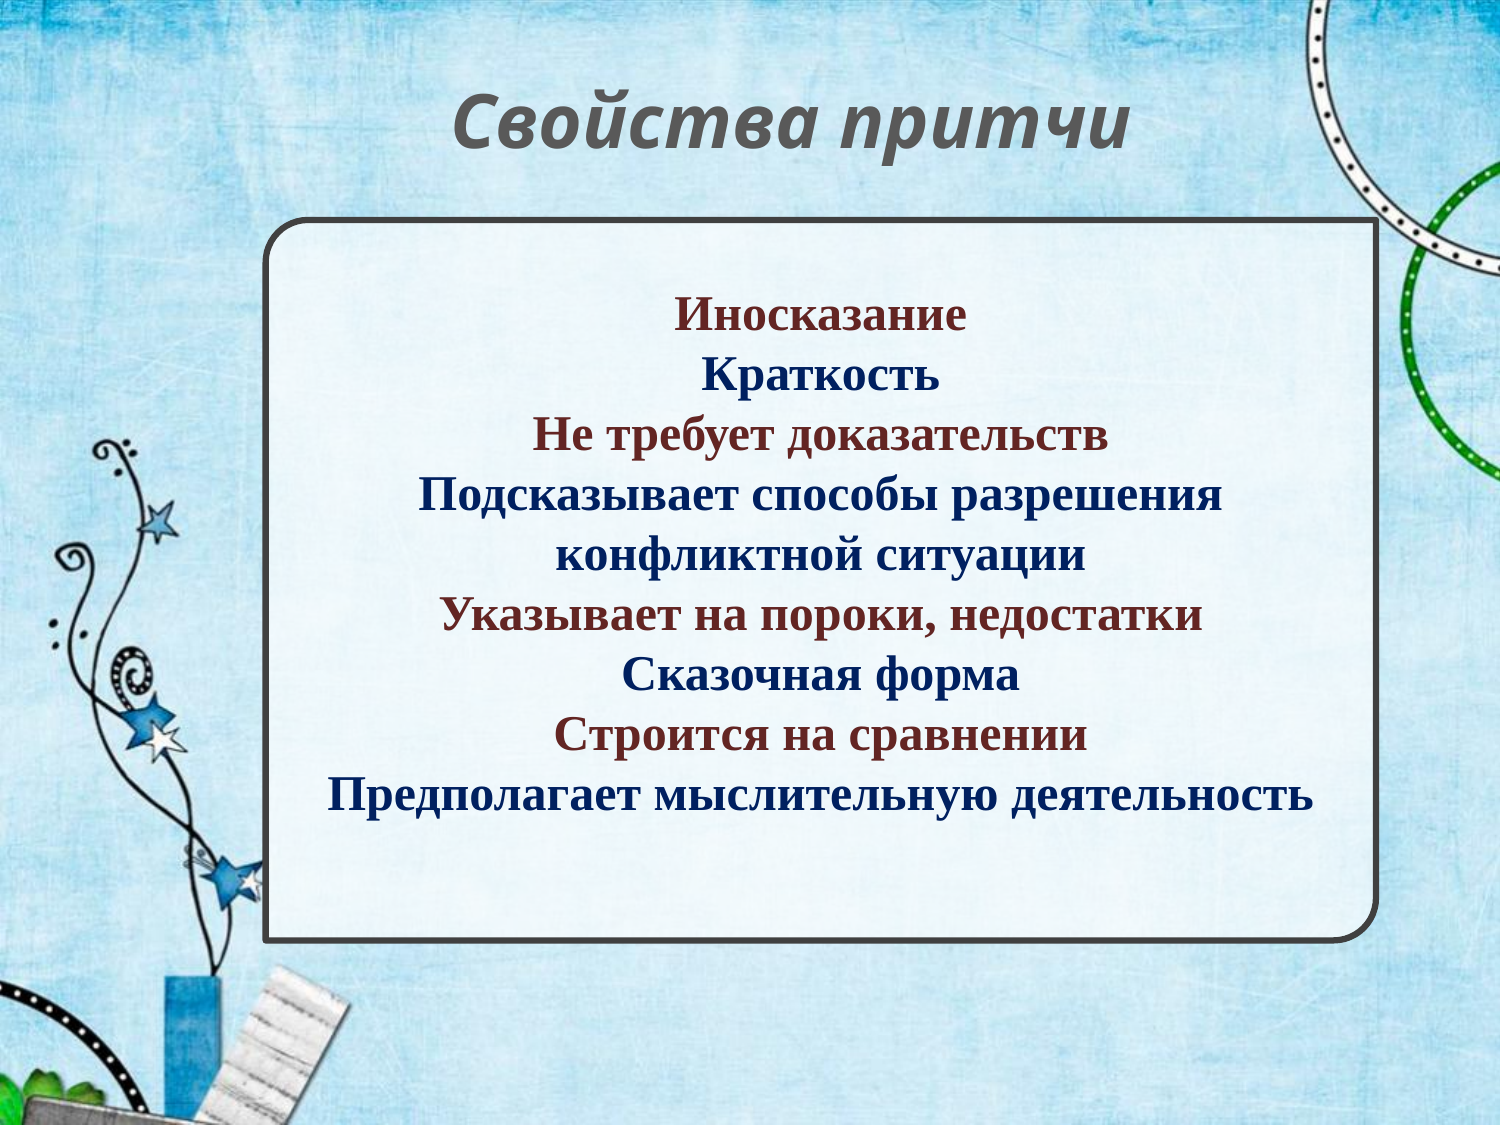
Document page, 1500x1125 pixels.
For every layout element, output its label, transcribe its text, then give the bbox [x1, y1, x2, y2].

text_box Свойства притчи [242, 66, 1341, 172]
picture [0, 0, 1500, 1125]
text_box Иносказание Краткость Не требует доказательств Подсказывает способы разрешения конфликтной ситуации Указывает на пороки, недостатки Сказочная форма Строится на сравнении Предполагает мыслительную деятельность [263, 217, 1379, 943]
